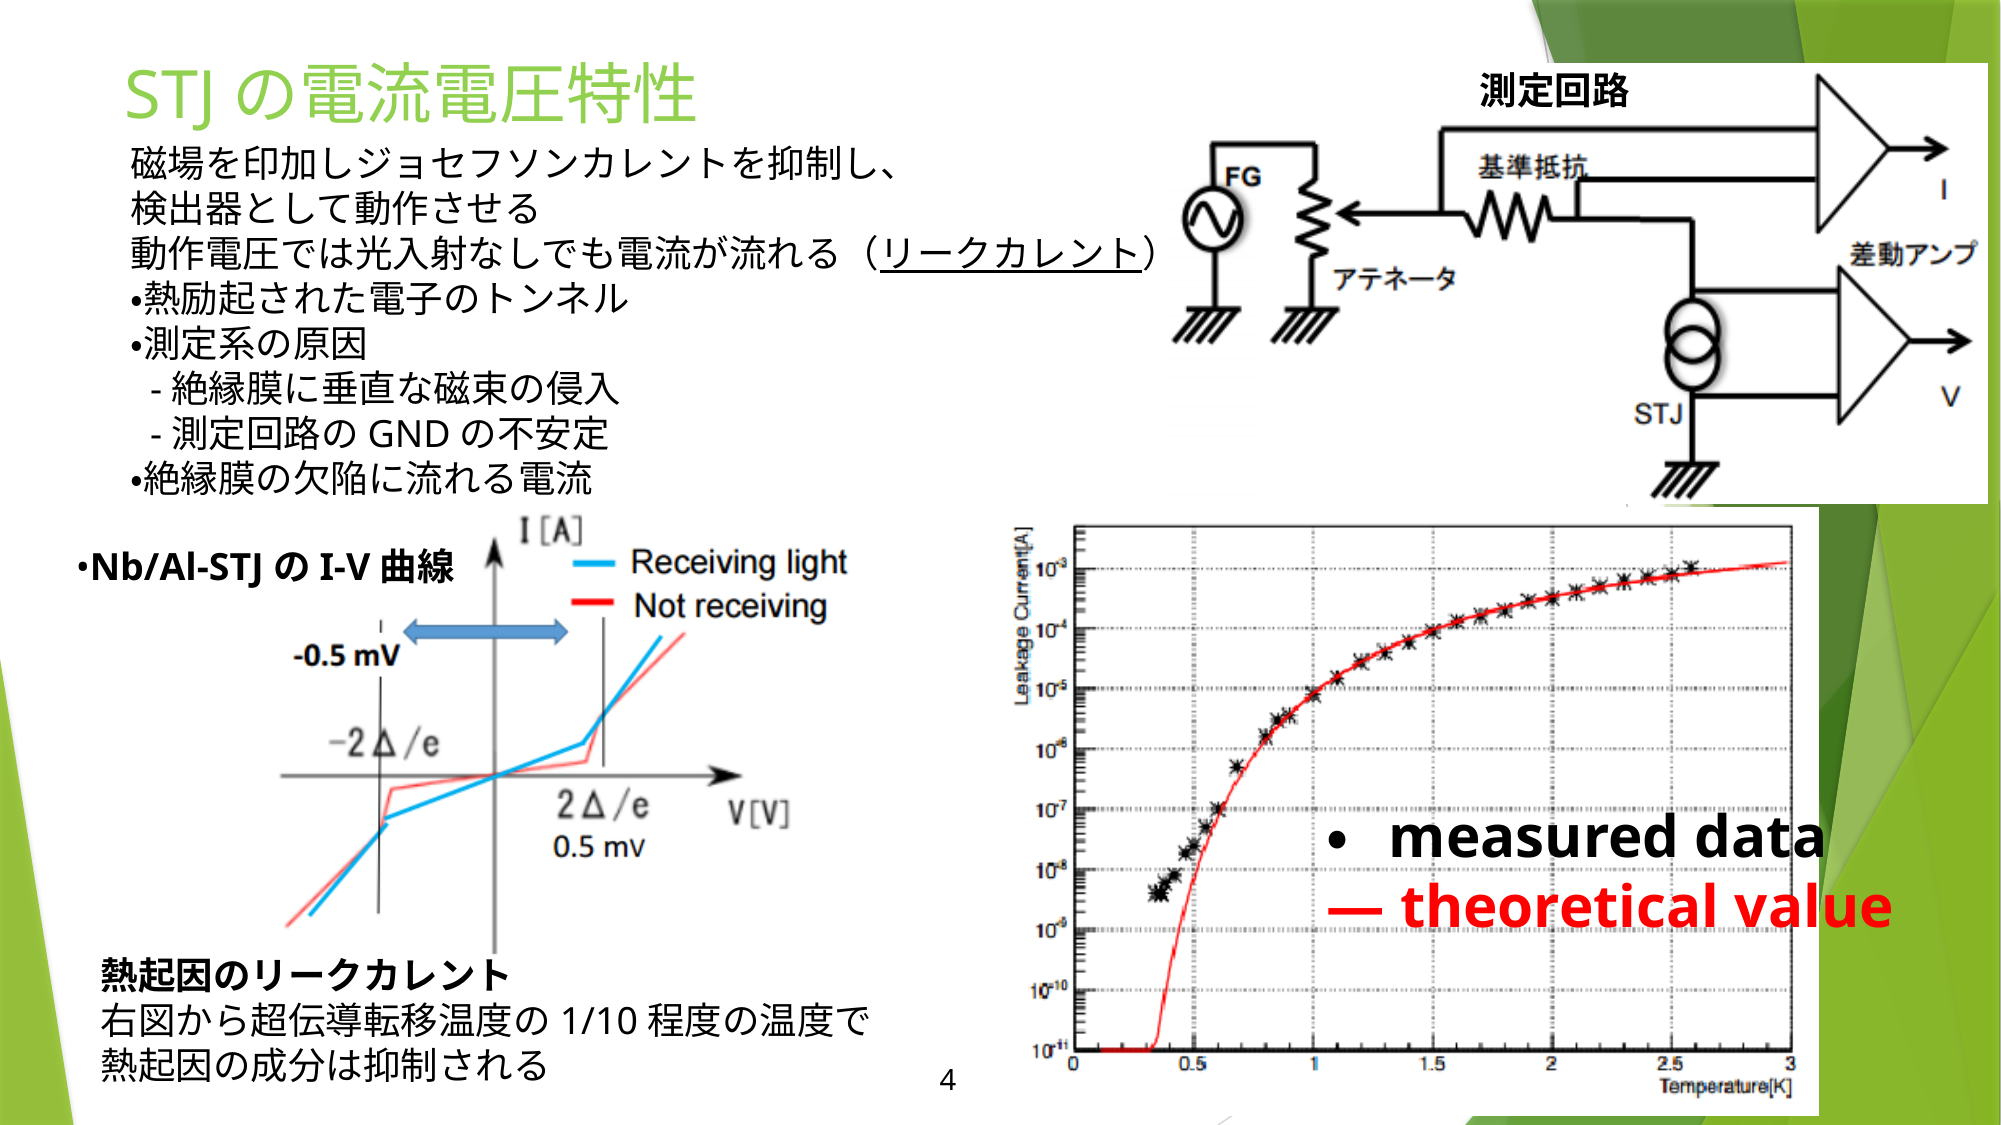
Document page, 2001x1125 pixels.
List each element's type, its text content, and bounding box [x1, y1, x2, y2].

text_box ・ measured data ― theoretical value [1823, 791, 2000, 947]
slide_number 4 [859, 1050, 972, 1111]
text_box 熱起因のリークカレント 右図から超伝導転移温度の1/10程度の温度で 熱起因の成分は抑制される [85, 944, 994, 1095]
text_box STJの電流電圧特性 [109, 44, 1300, 140]
text_box •Nb/Al-STJのI-V曲線 [61, 535, 264, 596]
picture [1168, 62, 1989, 504]
picture [999, 506, 1819, 1116]
picture [269, 503, 854, 959]
text_box 磁場を印加しジョセフソンカレントを抑制し、 検出器として動作させる 動作電圧では光入射なしでも電流が流れる（リークカレント） ・熱励起された電子のトンネル ・測定系の原因 -絶縁膜に垂直な磁束の侵入 -測定回路のGNDの不安定 ・絶縁膜の欠陥に流れる電流 [115, 132, 1163, 507]
